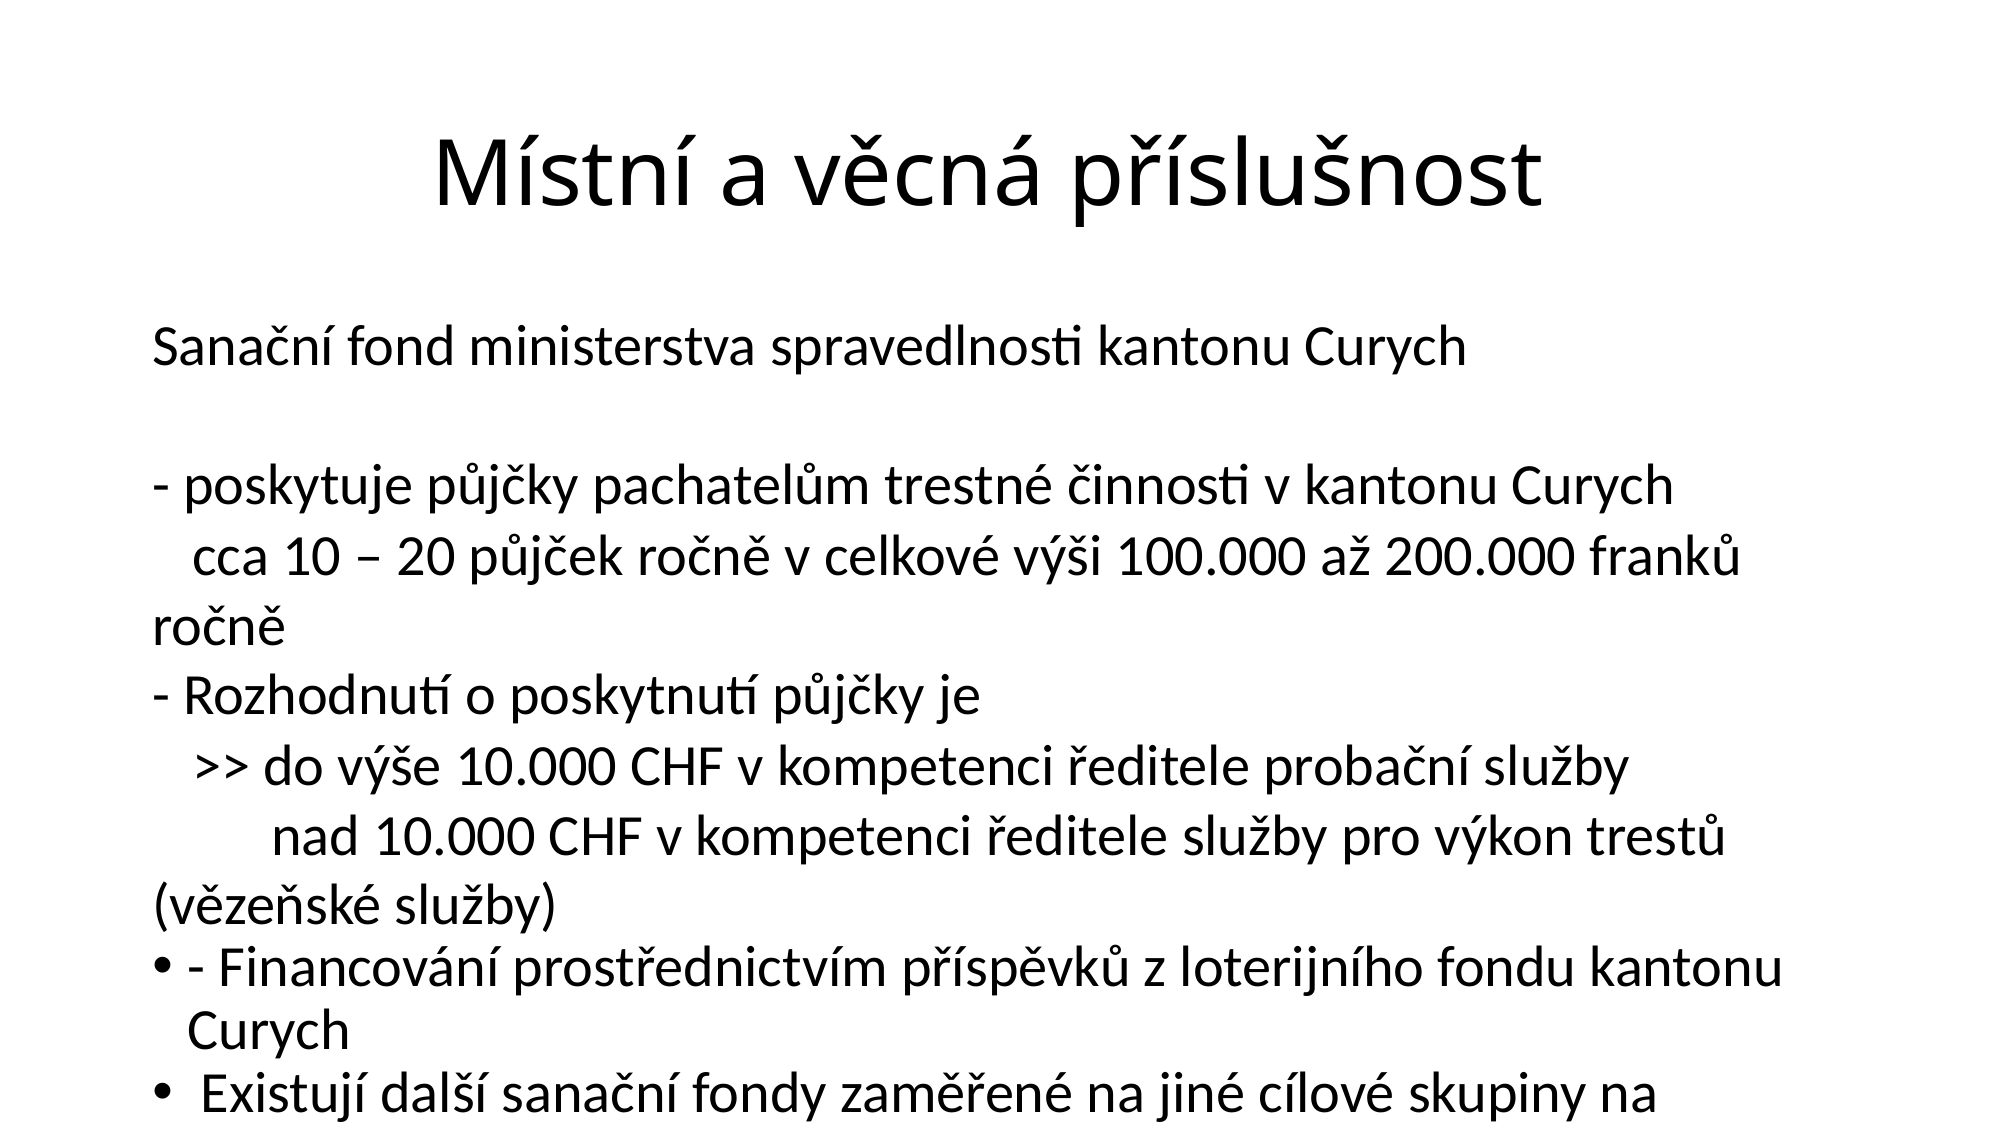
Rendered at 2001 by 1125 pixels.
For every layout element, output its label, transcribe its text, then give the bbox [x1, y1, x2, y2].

text_box Místní a věcná příslušnost [137, 59, 1863, 278]
text_box Sanační fond ministerstva spravedlnosti kantonu Curych - poskytuje půjčky pachatelům trestné činnosti v kantonu Curych cca 10 – 20 půjček ročně v celkové výši 100.000 až 200.000 franků ročně - Rozhodnutí o poskytnutí půjčky je >> do výše 10.000 CHF v kompetenci ředitele probační služby nad 10.000 CHF v kompetenci ředitele služby pro výkon trestů (vězeňské služby) - Financování prostřednictvím příspěvků z loterijního fondu kantonu Curych Existují další sanační fondy zaměřené na jiné cílové skupiny na švýcarské a kantonální úrovni [137, 299, 1863, 1014]
